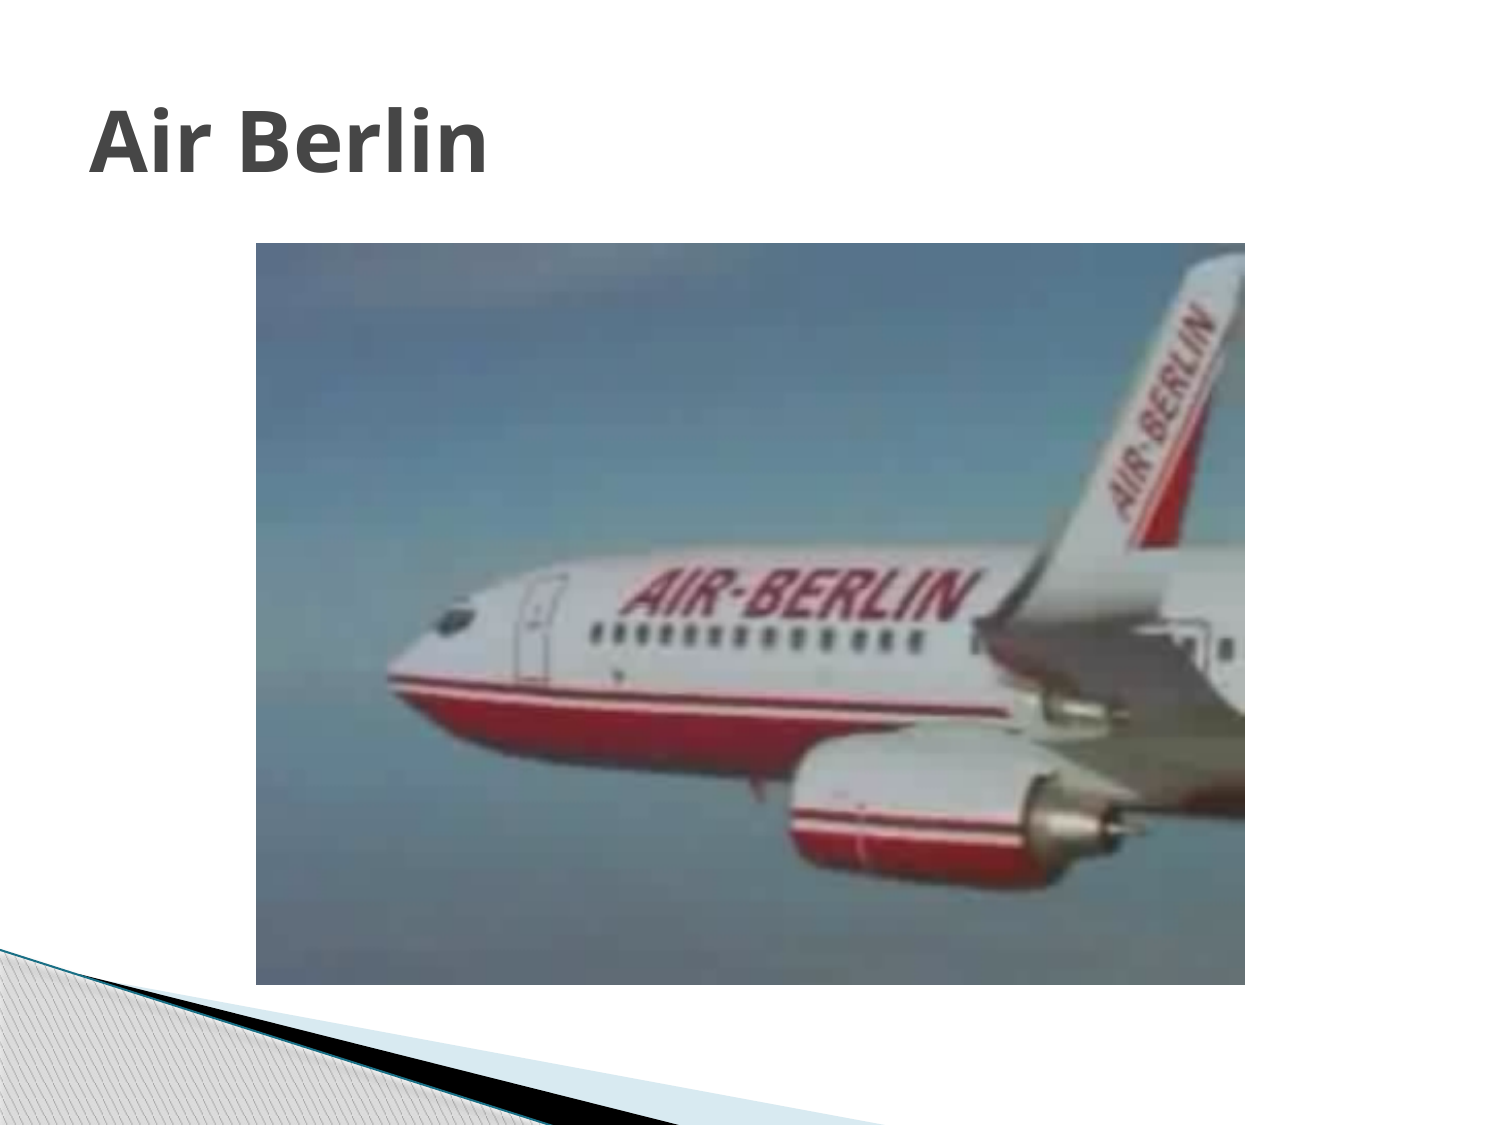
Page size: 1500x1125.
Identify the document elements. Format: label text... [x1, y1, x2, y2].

title Air Berlin [75, 45, 1425, 233]
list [254, 242, 1246, 986]
